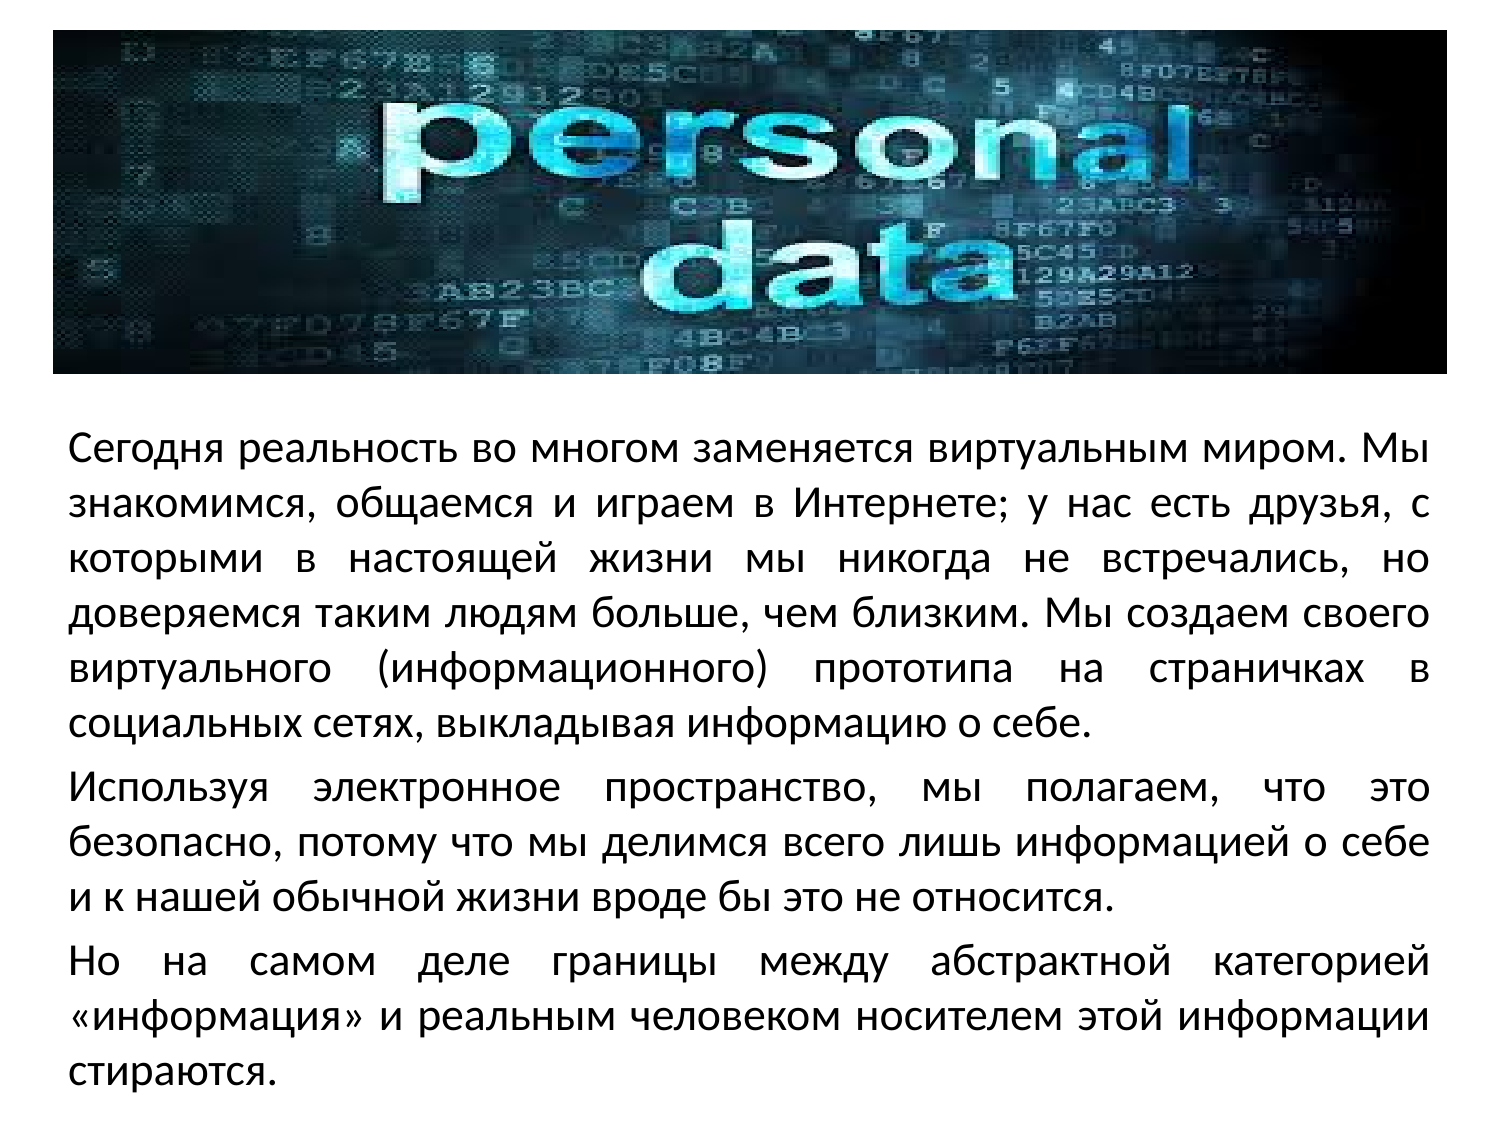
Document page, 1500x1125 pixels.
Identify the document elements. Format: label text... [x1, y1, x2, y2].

picture [52, 30, 1448, 374]
list Сегодня реальность во многом заменяется виртуальным миром. Мы знакомимся, общаемся и играем в Интернете; у нас есть друзья, с которыми в настоящей жизни мы никогда не встречались, но доверяемся таким людям больше, чем близким. Мы создаем своего виртуального (информационного) прототипа на страничках в социальных сетях, выкладывая информацию о себе. Используя электронное пространство, мы полагаем, что это безопасно, потому что мы делимся всего лишь информацией о себе и к нашей обычной жизни вроде бы это не относится. Но на самом деле границы между абстрактной категорией «информация» и реальным человеком носителем этой информации стираются. [52, 408, 1448, 1095]
